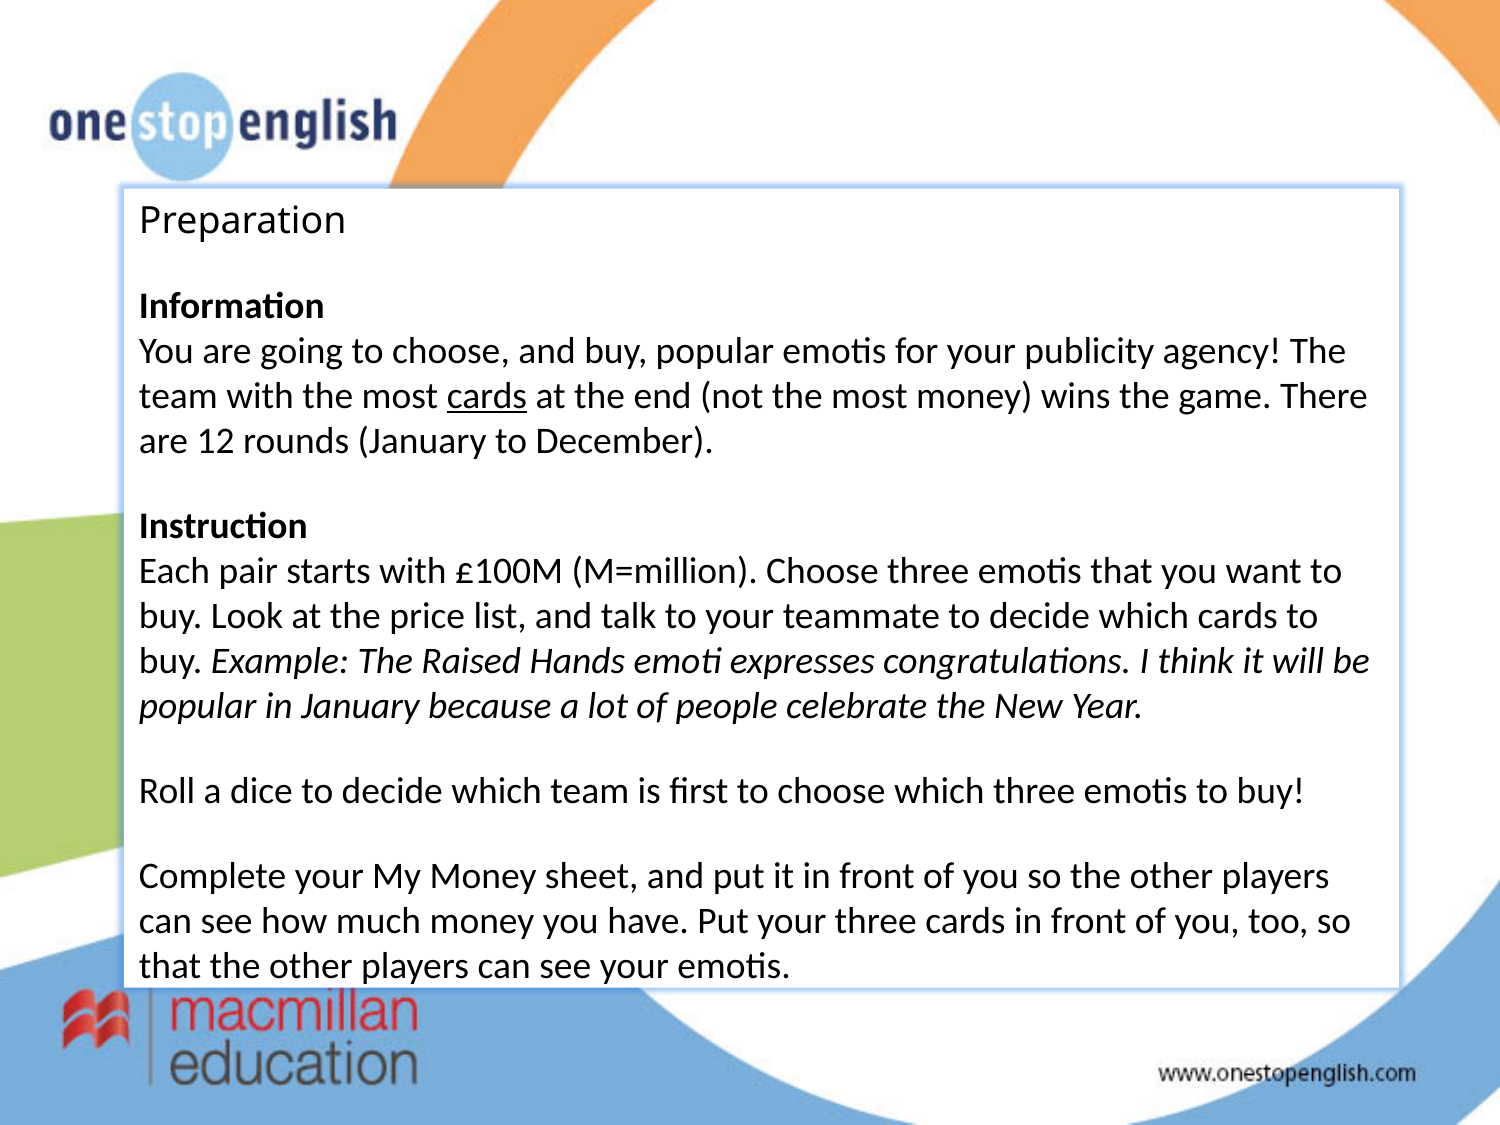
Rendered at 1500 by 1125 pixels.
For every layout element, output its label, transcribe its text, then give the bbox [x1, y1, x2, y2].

picture [0, 0, 1500, 1125]
text_box Preparation Information You are going to choose, and buy, popular emotis for your publicity agency! The team with the most cards at the end (not the most money) wins the game. There are 12 rounds (January to December). Instruction Each pair starts with £100M (M=million). Choose three emotis that you want to buy. Look at the price list, and talk to your teammate to decide which cards to buy. Example: The Raised Hands emoti expresses congratulations. I think it will be popular in January because a lot of people celebrate the New Year. Roll a dice to decide which team is first to choose which three emotis to buy! Complete your My Money sheet, and put it in front of you so the other players can see how much money you have. Put your three cards in front of you, too, so that the other players can see your emotis. [123, 188, 1399, 988]
